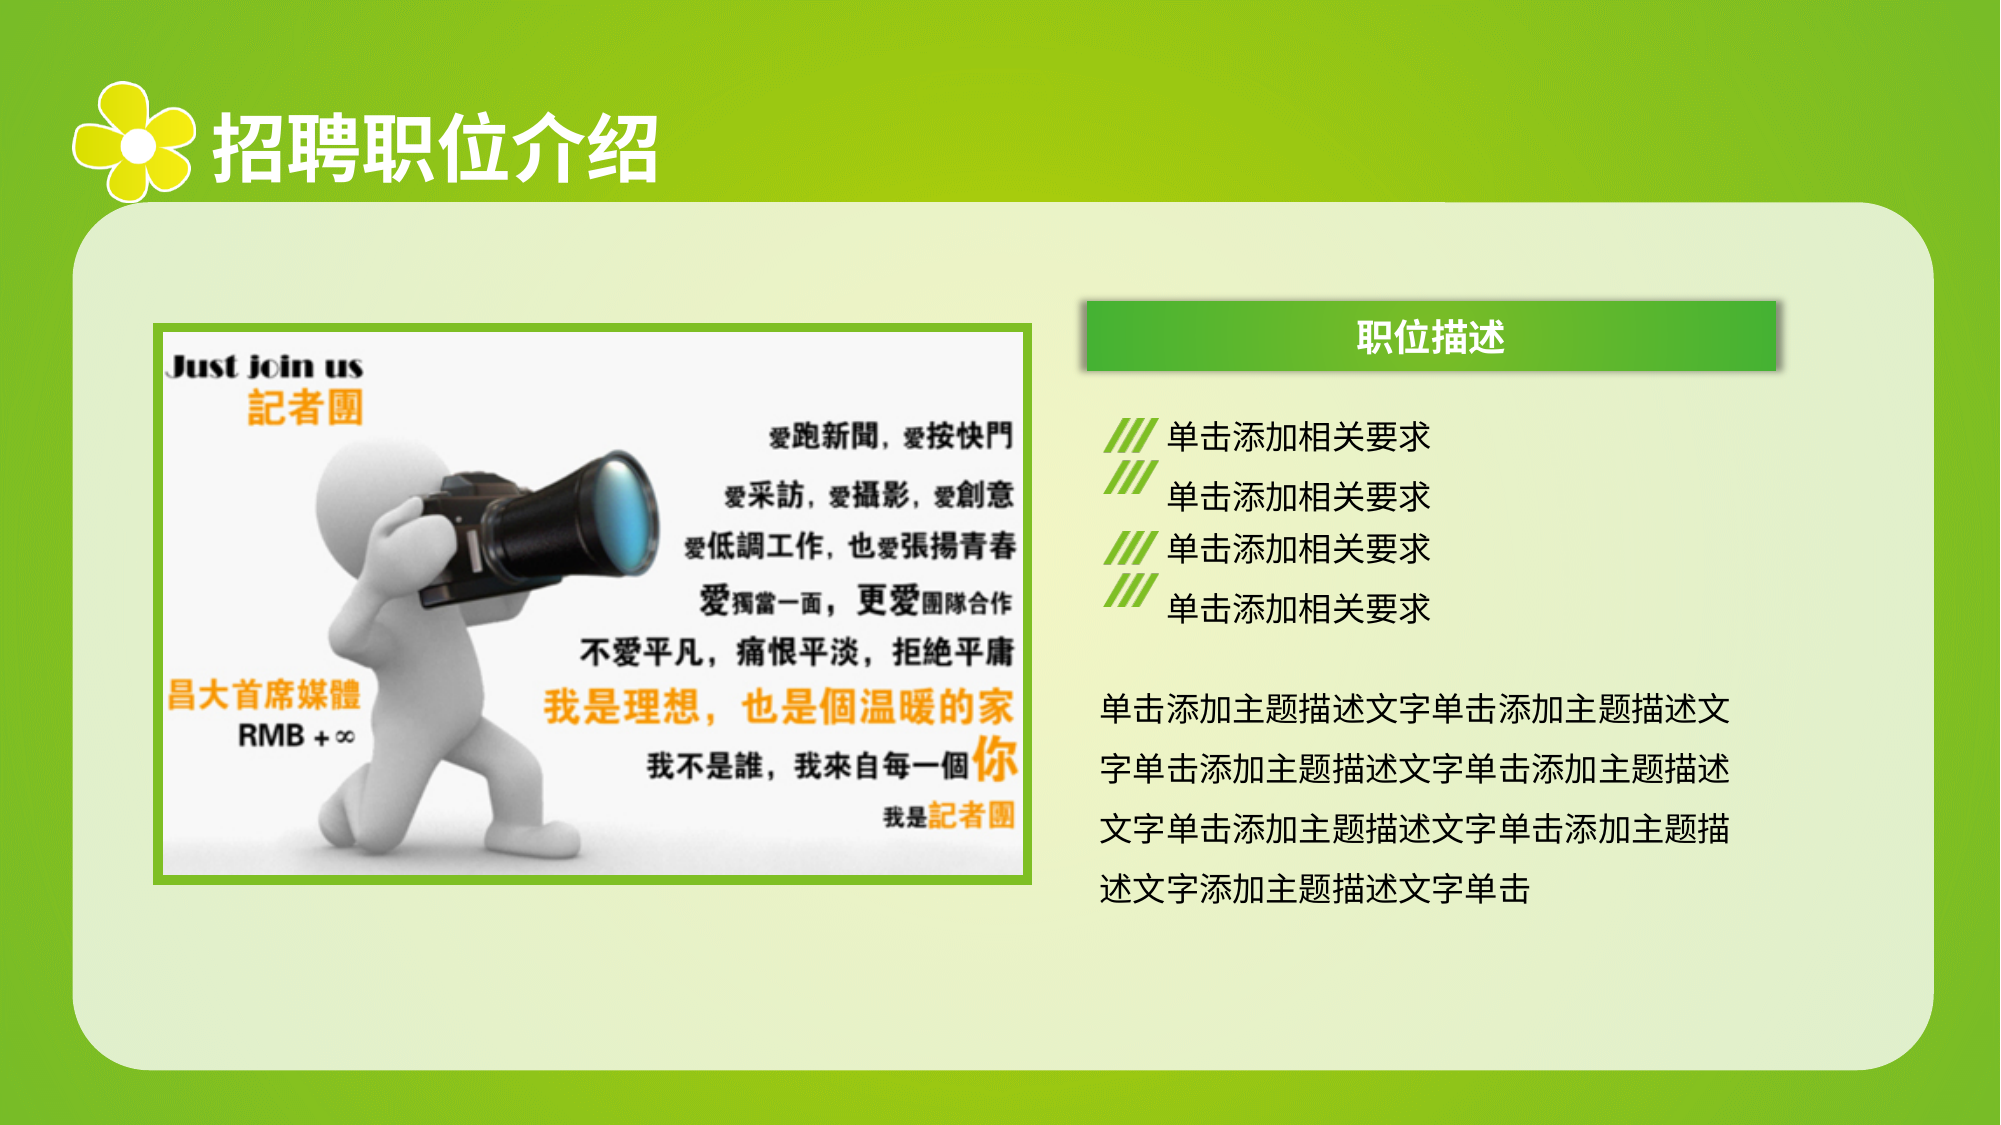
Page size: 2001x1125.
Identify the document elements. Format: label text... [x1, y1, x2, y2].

text_box [72, 202, 1934, 1071]
text_box 单击添加相关要求 单击添加相关要求 [1151, 393, 1530, 501]
picture [0, 0, 2000, 1125]
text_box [1068, 288, 1795, 384]
text_box 单击添加主题描述文字单击添加主题描述文字单击添加主题描述文字单击添加主题描述文字单击添加主题描述文字单击添加主题描述文字添加主题描述文字单击 [1084, 661, 1752, 916]
text_box 单击添加相关要求 单击添加相关要求 [1151, 501, 1530, 636]
text_box [158, 327, 1028, 880]
title 招聘职位介绍 [196, 59, 1863, 202]
